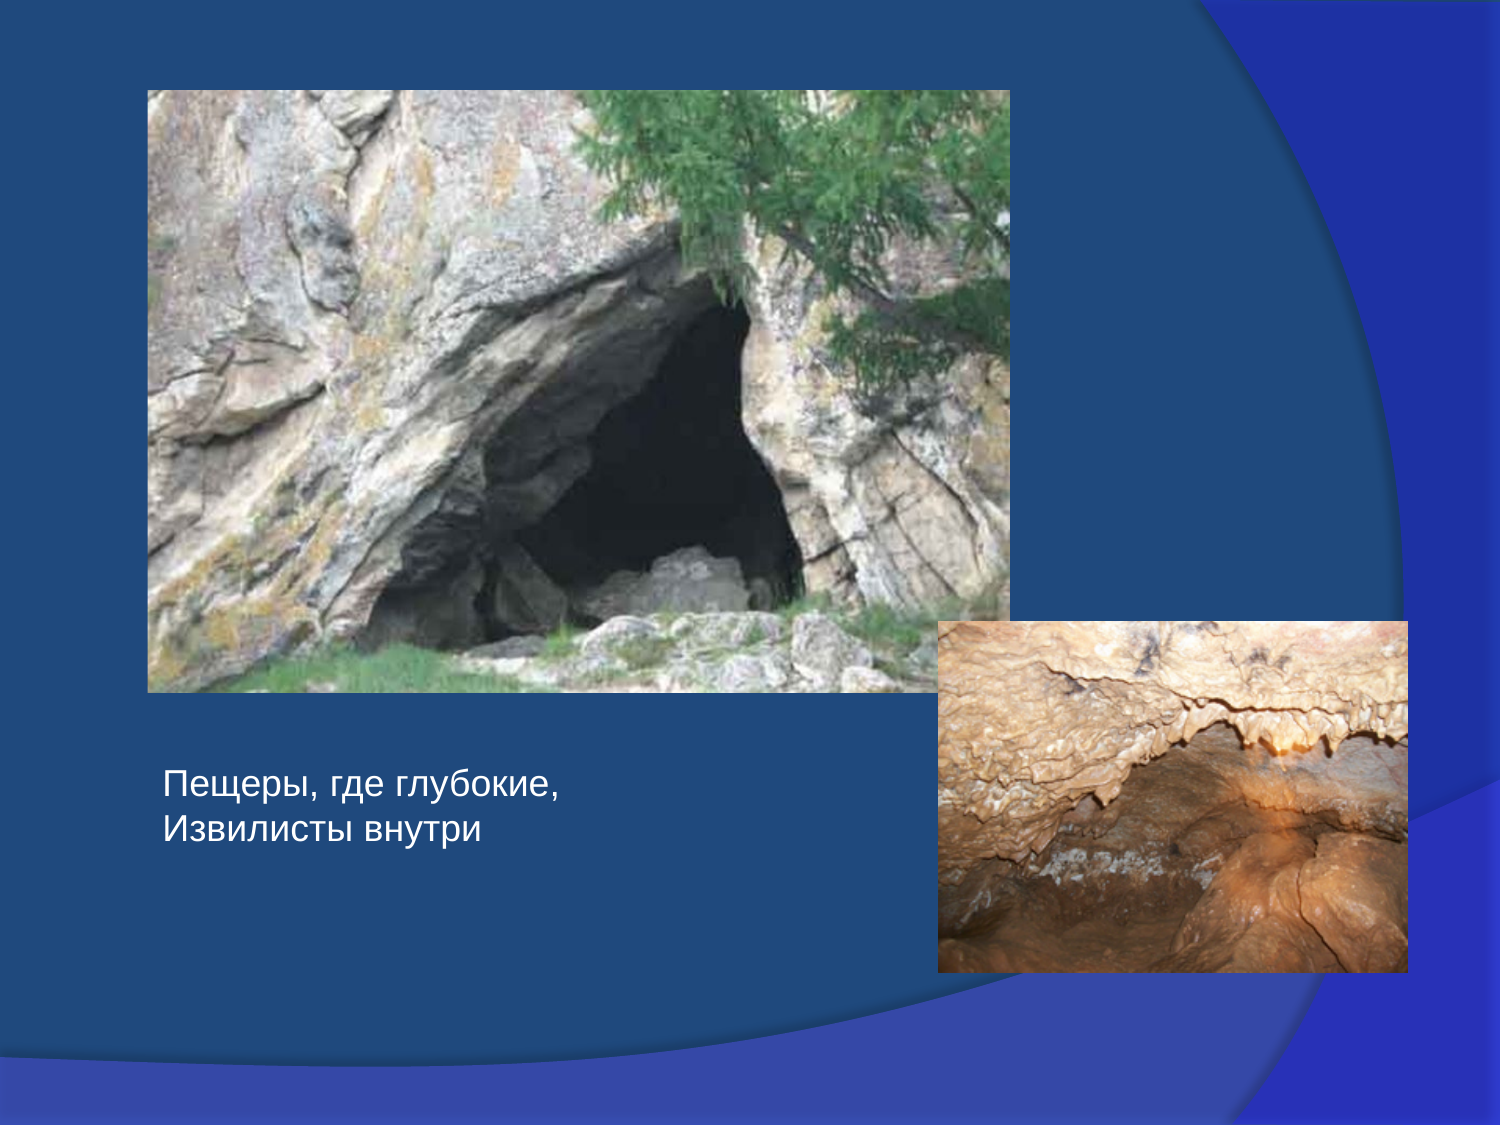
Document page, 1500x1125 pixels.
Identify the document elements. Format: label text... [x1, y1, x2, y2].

text_box Пещеры, где глубокие, Извилисты внутри [147, 751, 715, 857]
picture [938, 621, 1408, 974]
picture [147, 89, 1019, 693]
